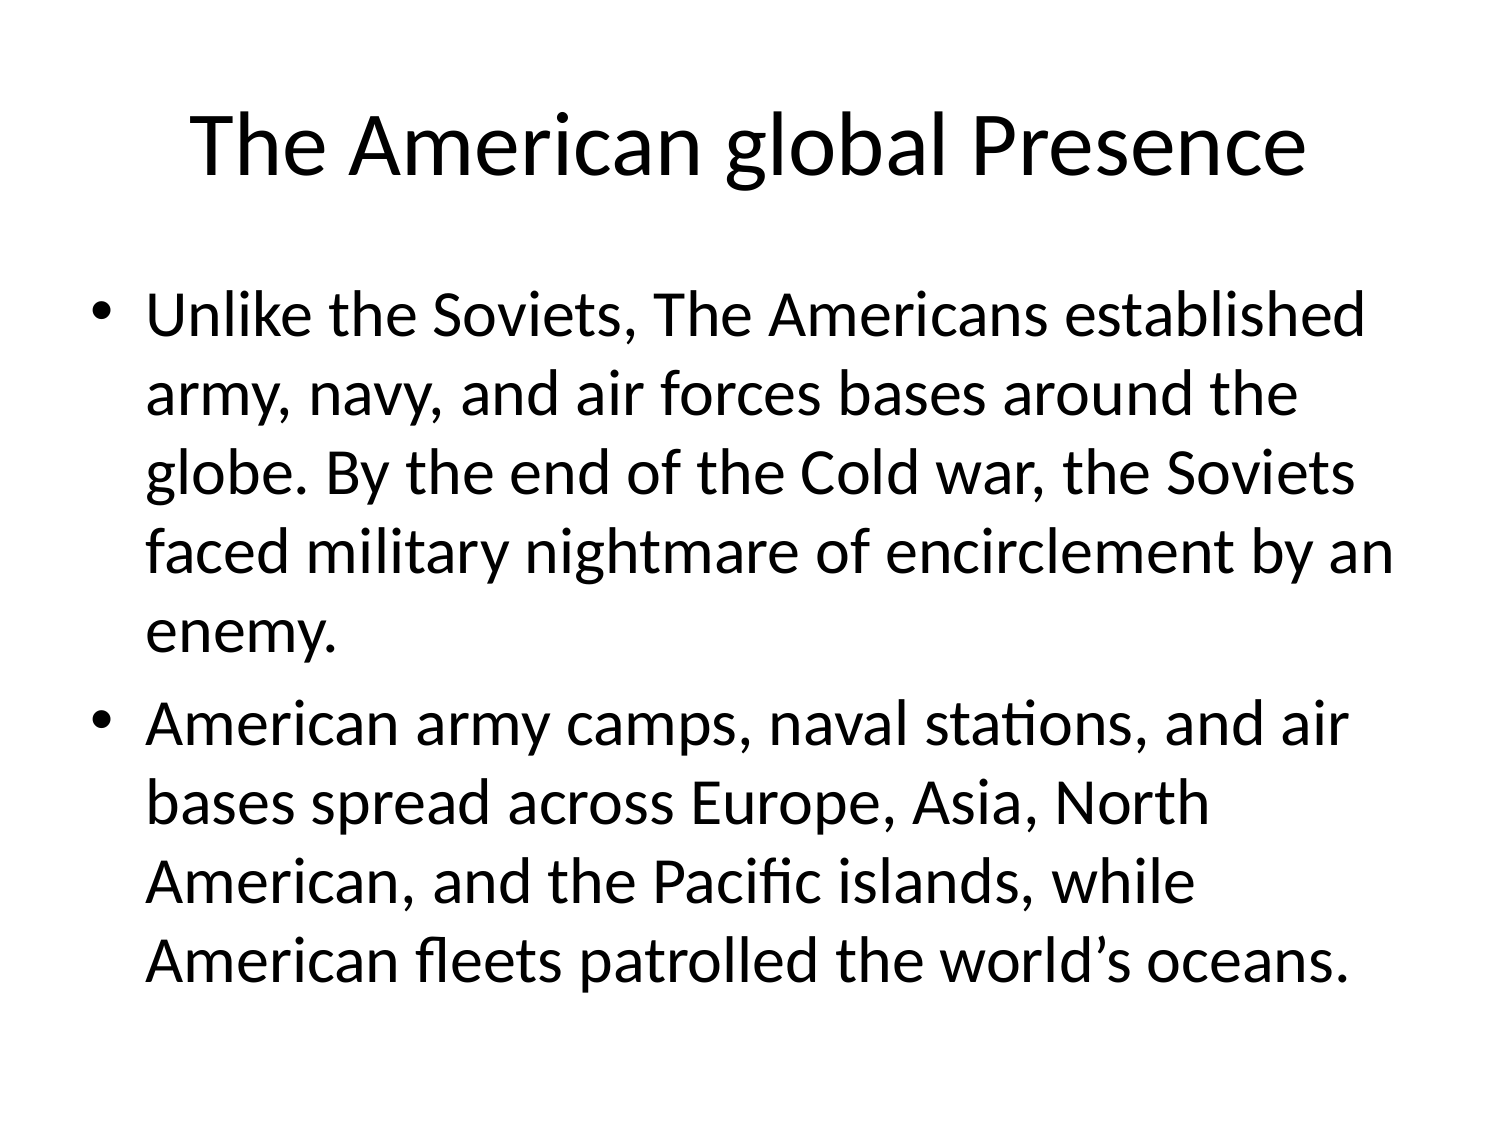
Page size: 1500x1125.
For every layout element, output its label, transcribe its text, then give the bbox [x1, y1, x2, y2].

title The American global Presence [75, 45, 1425, 233]
list Unlike the Soviets, The Americans established army, navy, and air forces bases around the globe. By the end of the Cold war, the Soviets faced military nightmare of encirclement by an enemy. American army camps, naval stations, and air bases spread across Europe, Asia, North American, and the Pacific islands, while American fleets patrolled the world’s oceans. [75, 262, 1425, 1005]
